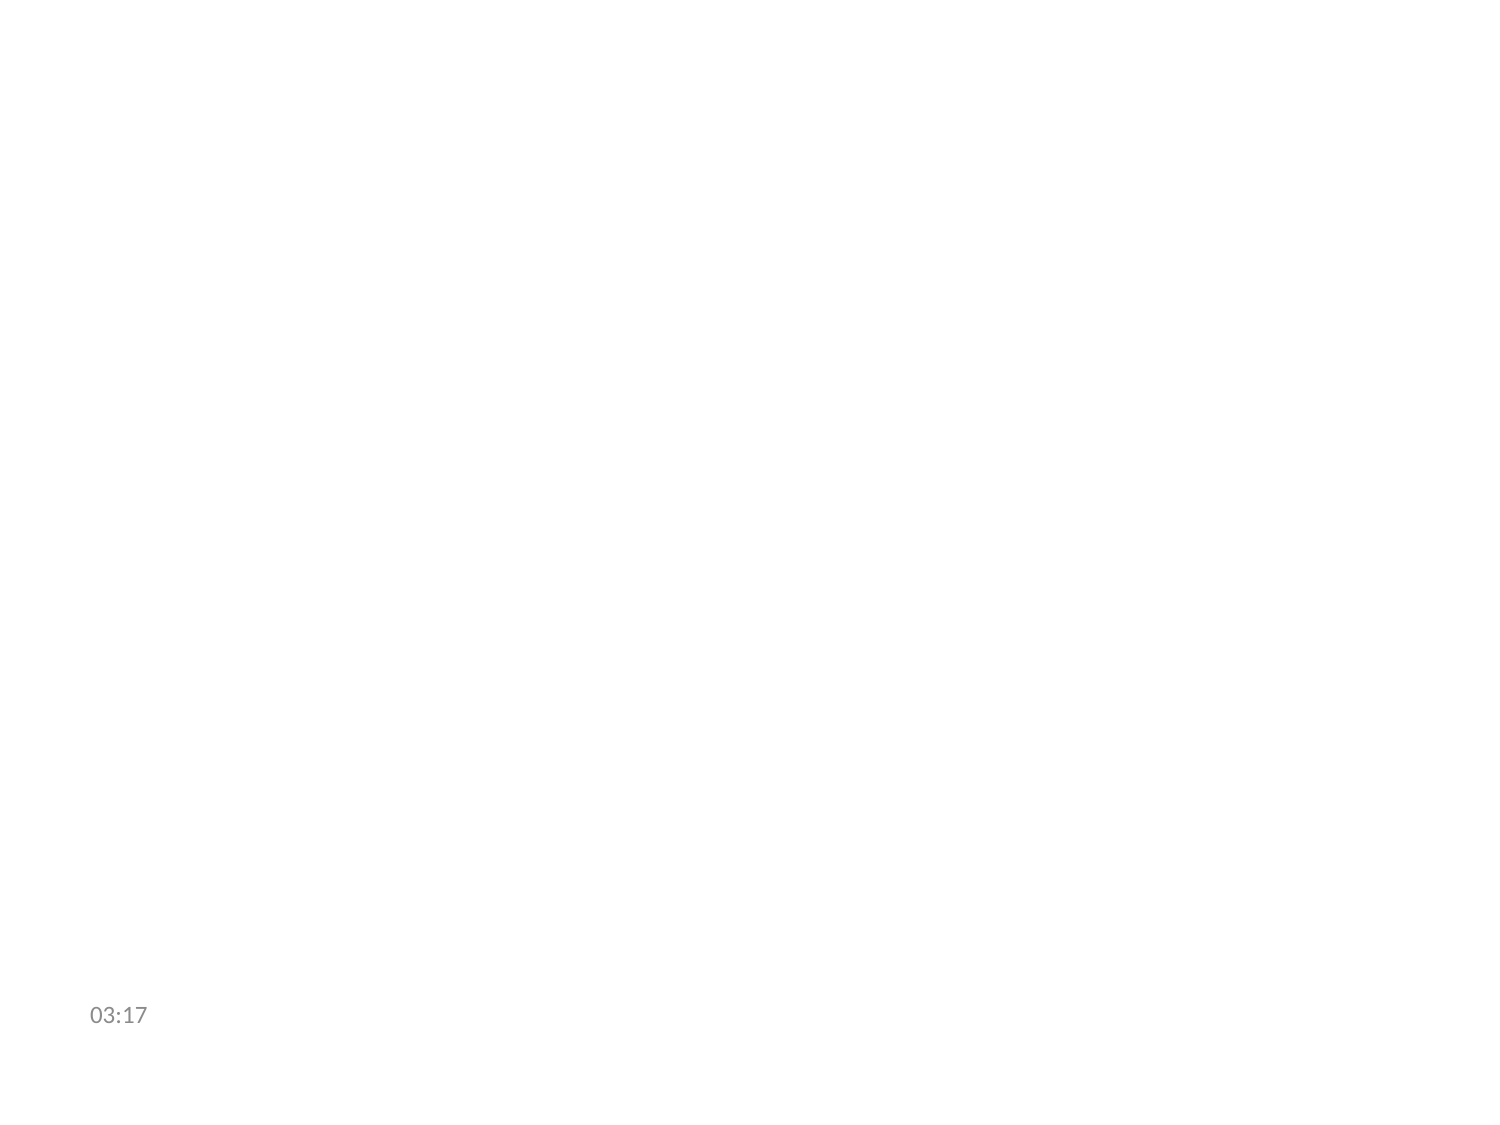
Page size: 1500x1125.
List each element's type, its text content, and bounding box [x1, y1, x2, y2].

text_box 15:35 [75, 983, 425, 1044]
